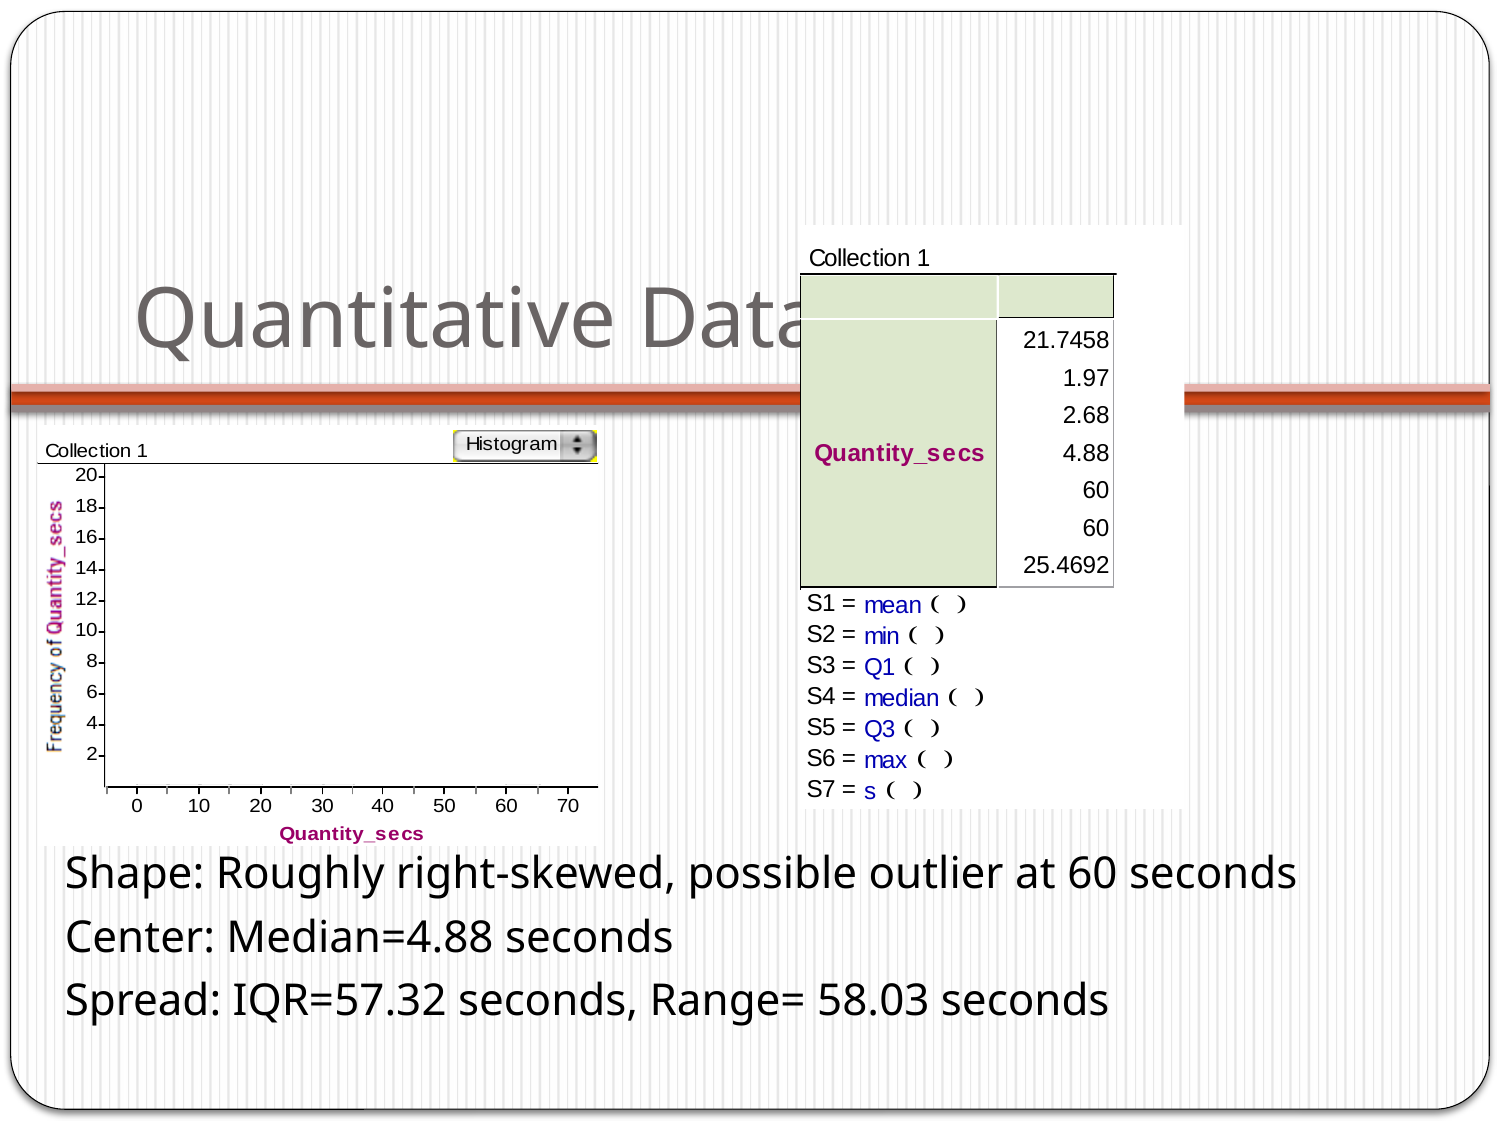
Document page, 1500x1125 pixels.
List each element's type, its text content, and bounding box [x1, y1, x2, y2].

title Quantitative Data [118, 156, 1394, 380]
picture [37, 424, 601, 848]
list Shape: Roughly right-skewed, possible outlier at 60 seconds Center: Median=4.88 seconds Spread: IQR=57.32 seconds, Range= 58.03 seconds [50, 837, 1325, 1057]
picture [799, 224, 1187, 811]
